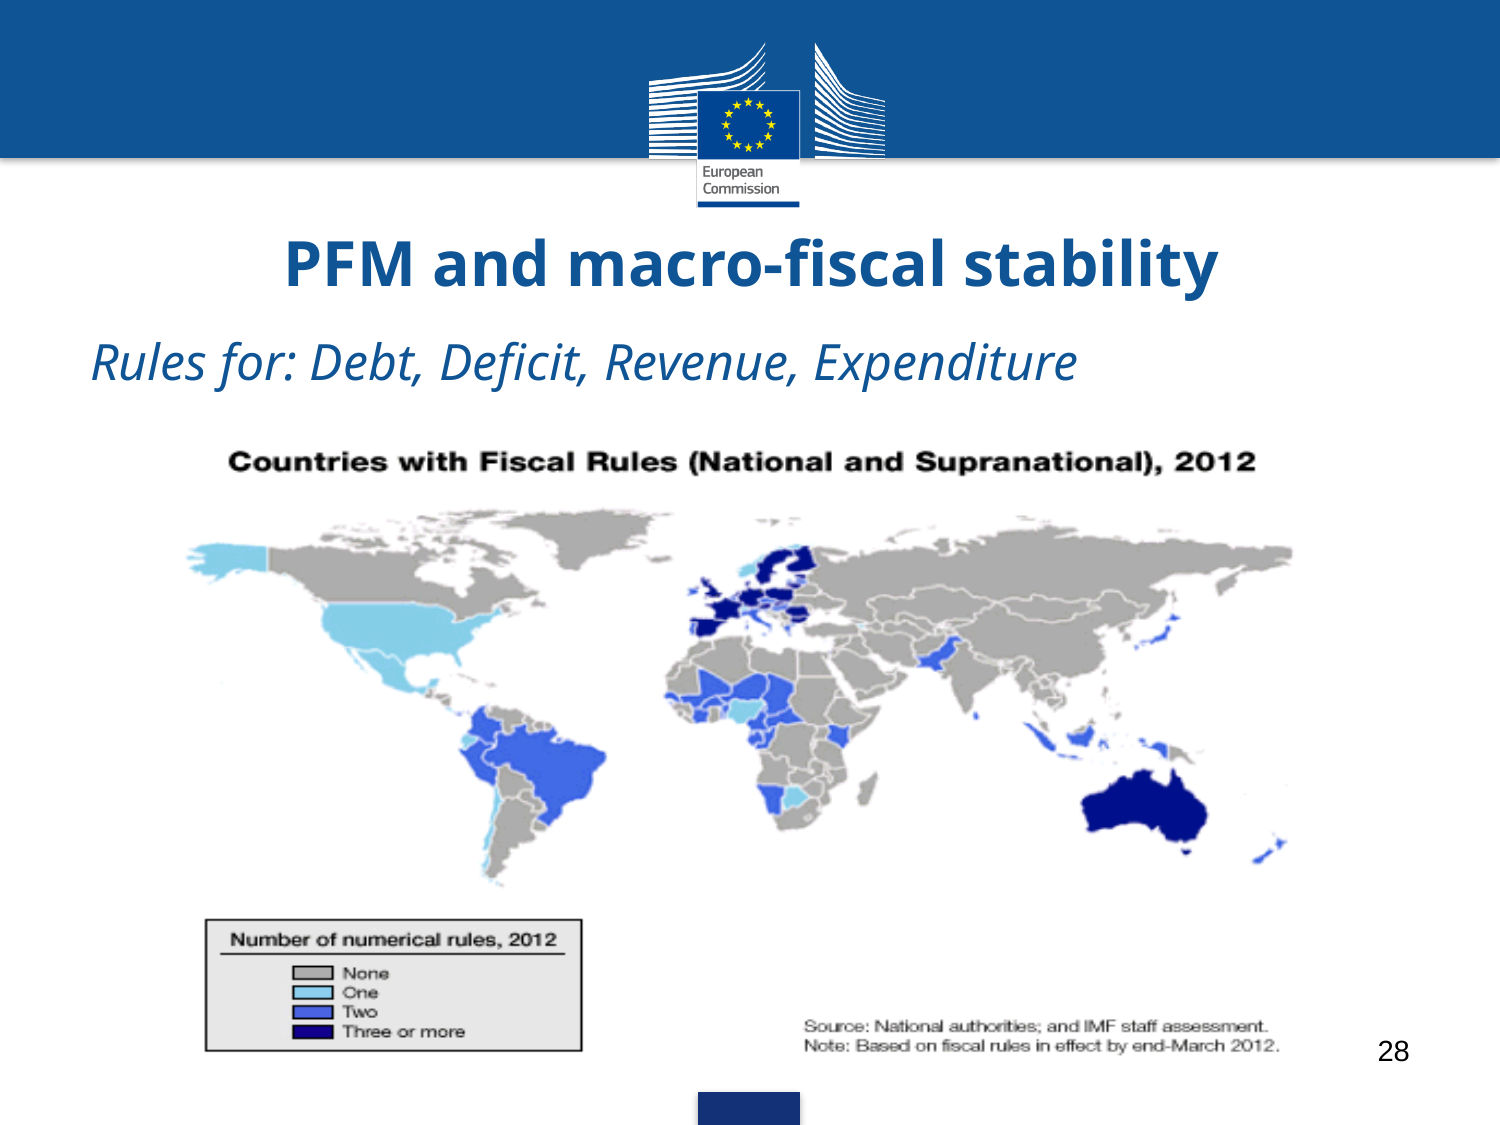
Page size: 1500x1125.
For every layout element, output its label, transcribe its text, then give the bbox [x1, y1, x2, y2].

picture [649, 42, 885, 207]
picture [175, 409, 1310, 1080]
title PFM and macro-fiscal stability [76, 207, 1427, 315]
slide_number 28 [1074, 1024, 1426, 1103]
list Rules for: Debt, Deficit, Revenue, Expenditure [74, 322, 1426, 1067]
